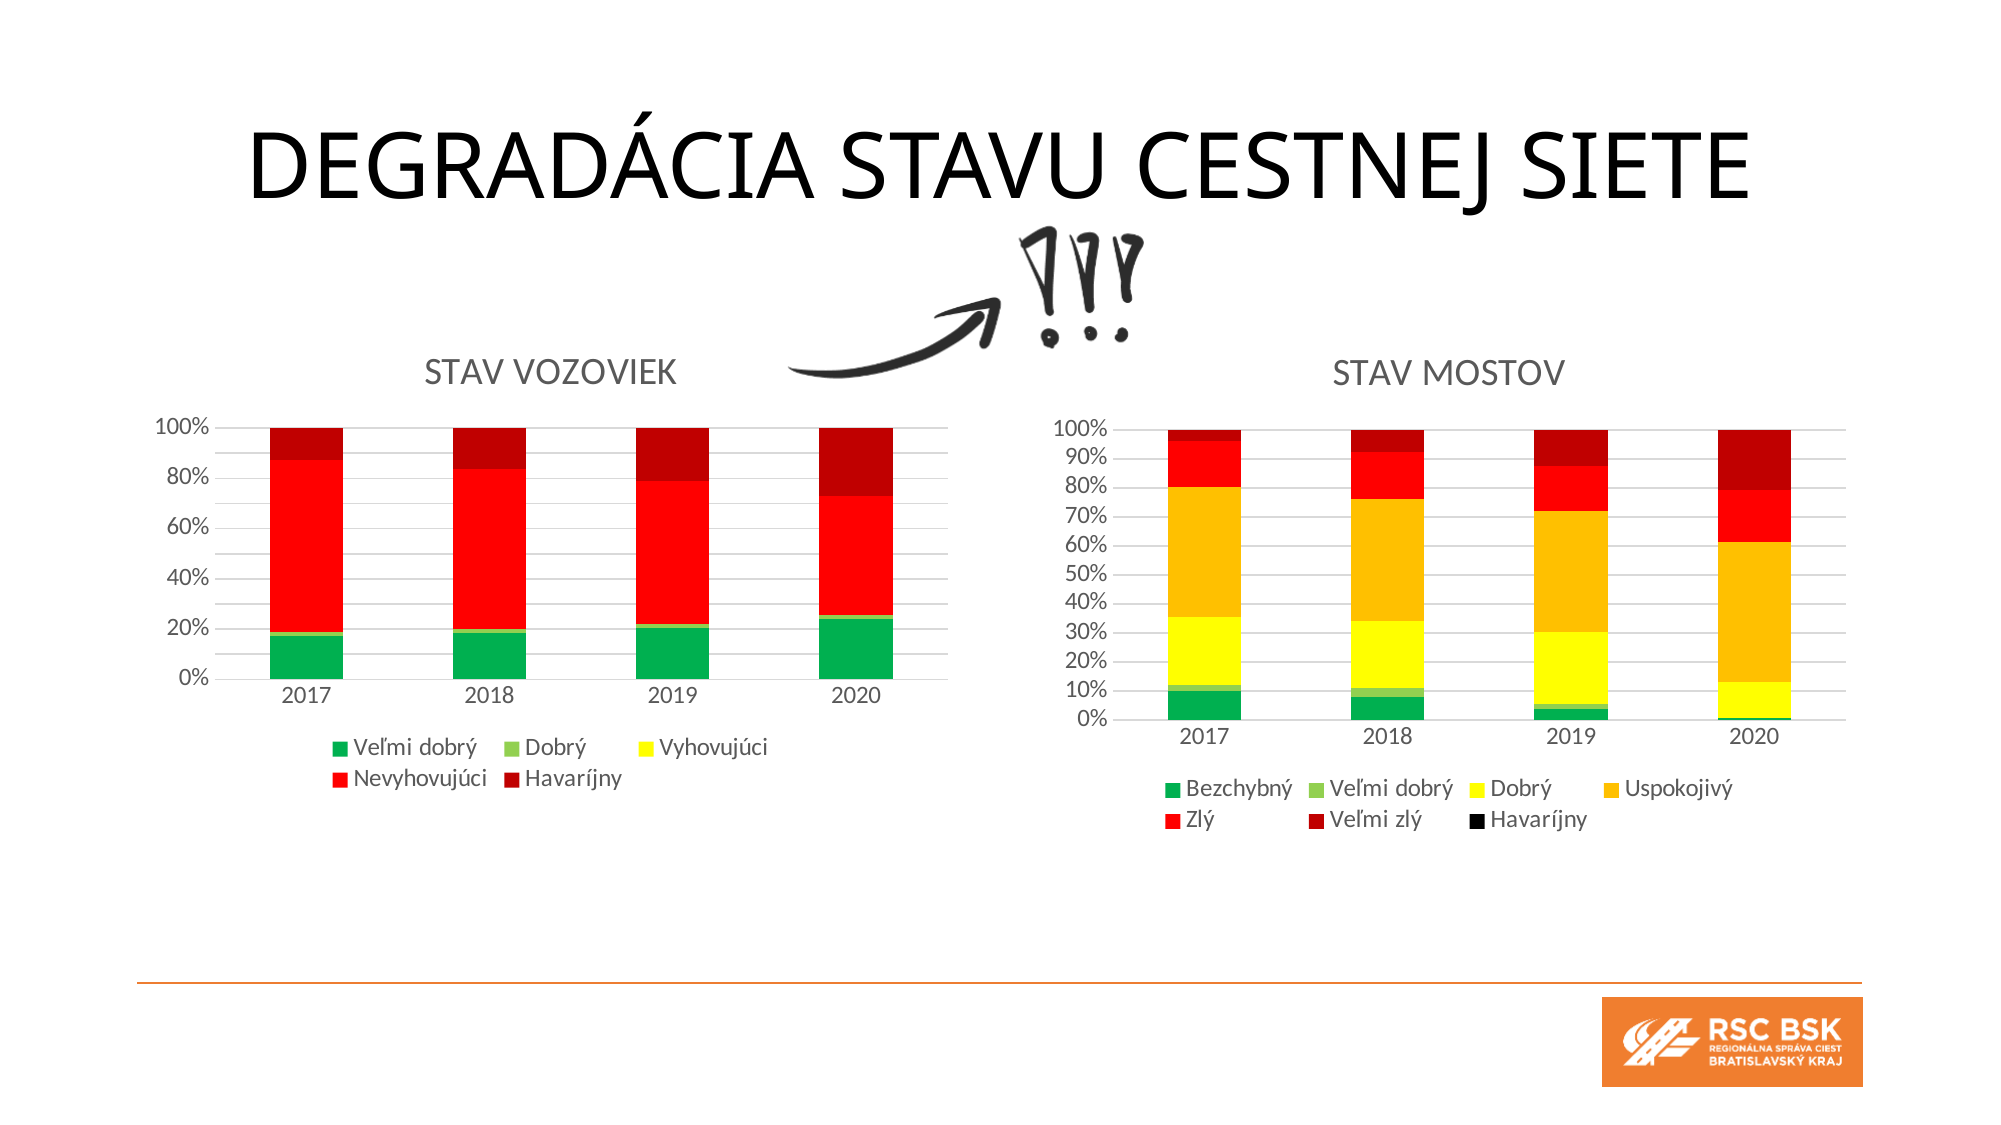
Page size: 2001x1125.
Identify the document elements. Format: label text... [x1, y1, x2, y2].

title DEGRADÁCIA STAVU CESTNEJ SIETE [137, 59, 1863, 278]
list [1602, 997, 1863, 1087]
chart [1035, 326, 1863, 840]
chart [137, 326, 965, 799]
picture [745, 181, 1204, 422]
